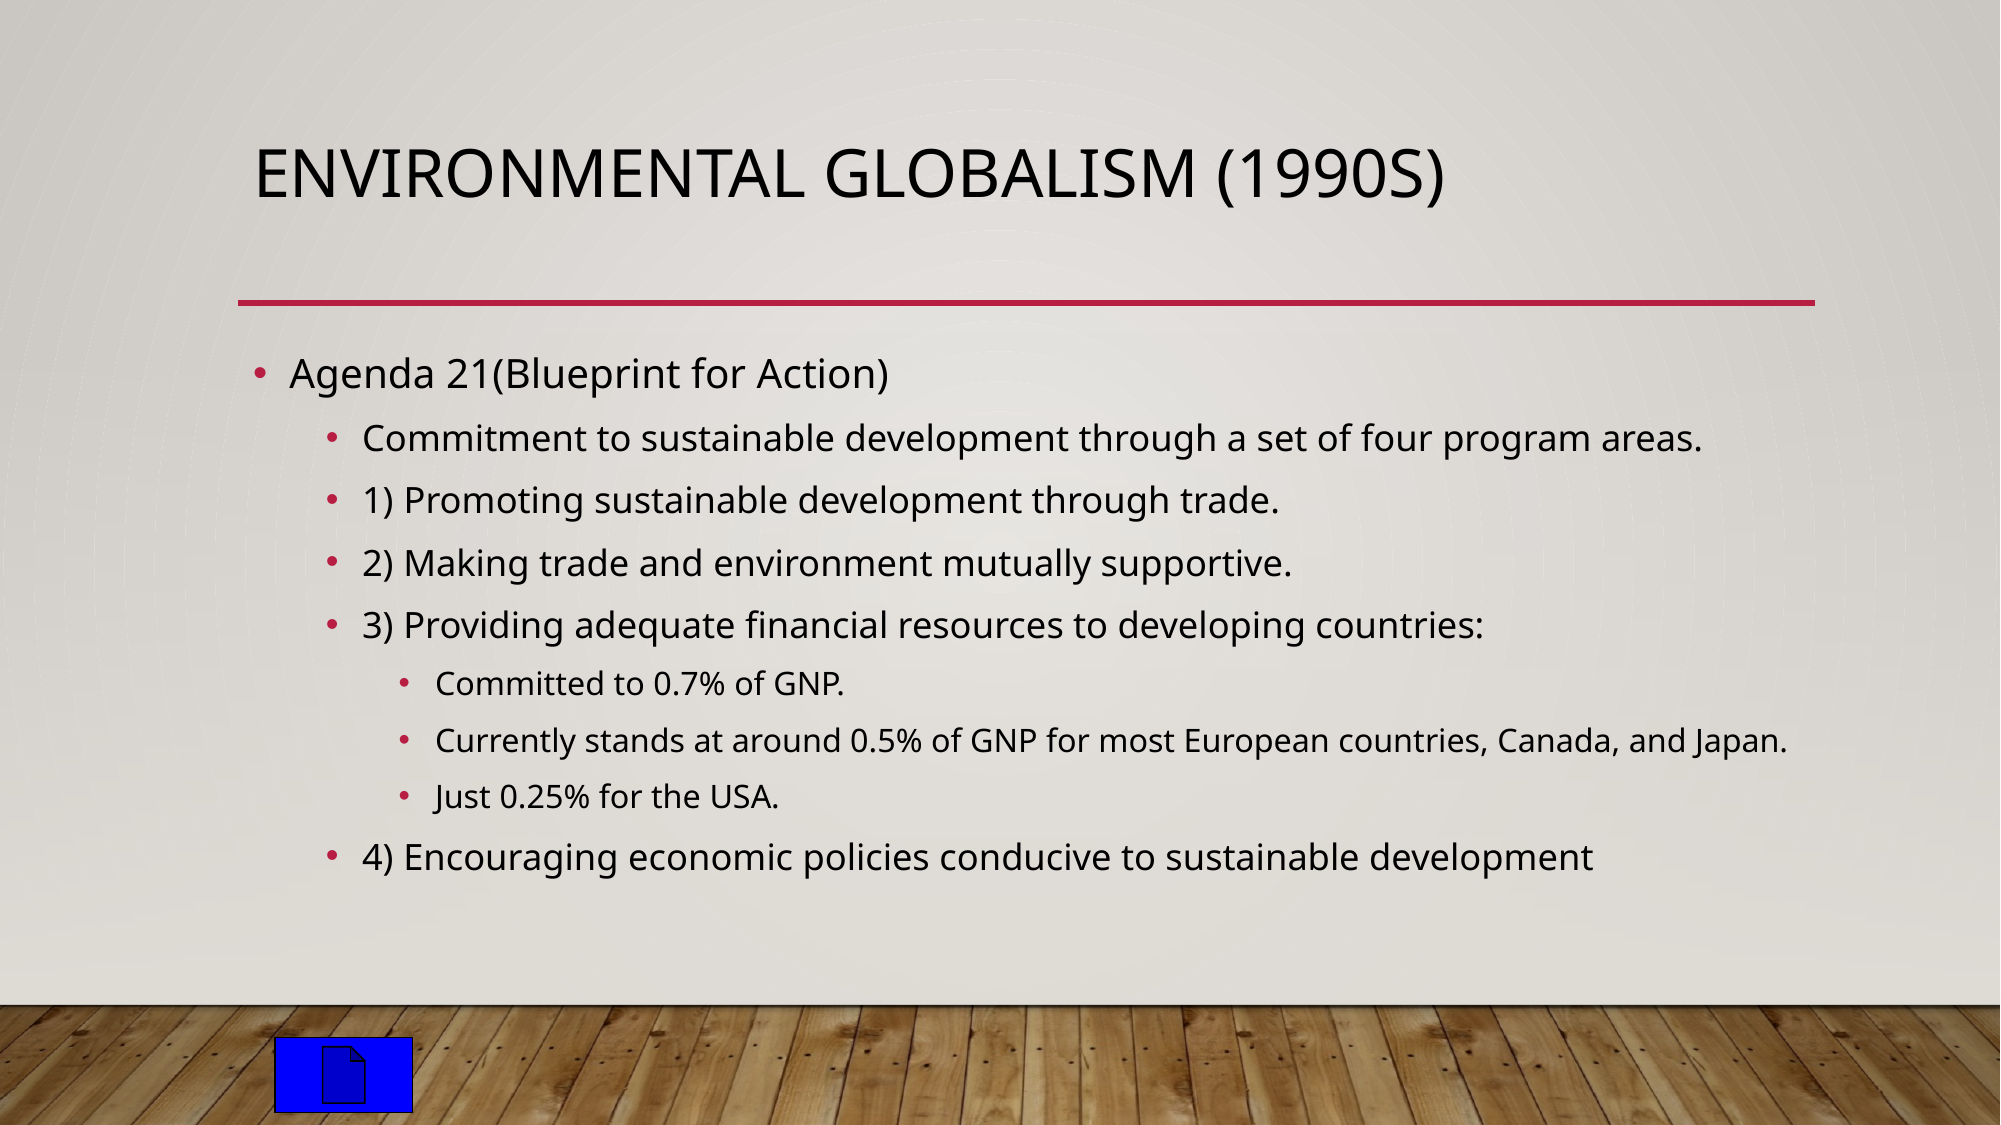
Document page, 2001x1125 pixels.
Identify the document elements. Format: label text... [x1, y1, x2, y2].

title Environmental Globalism (1990s) [238, 131, 1814, 305]
picture [0, 1005, 2000, 1125]
list Agenda 21(Blueprint for Action) Commitment to sustainable development through a set of four program areas. 1) Promoting sustainable development through trade. 2) Making trade and environment mutually supportive. 3) Providing adequate financial resources to developing countries: Committed to 0.7% of GNP. Currently stands at around 0.5% of GNP for most European countries, Canada, and Japan. Just 0.25% for the USA. 4) Encouraging economic policies conducive to sustainable development [238, 330, 1814, 897]
text_box [274, 1037, 413, 1113]
